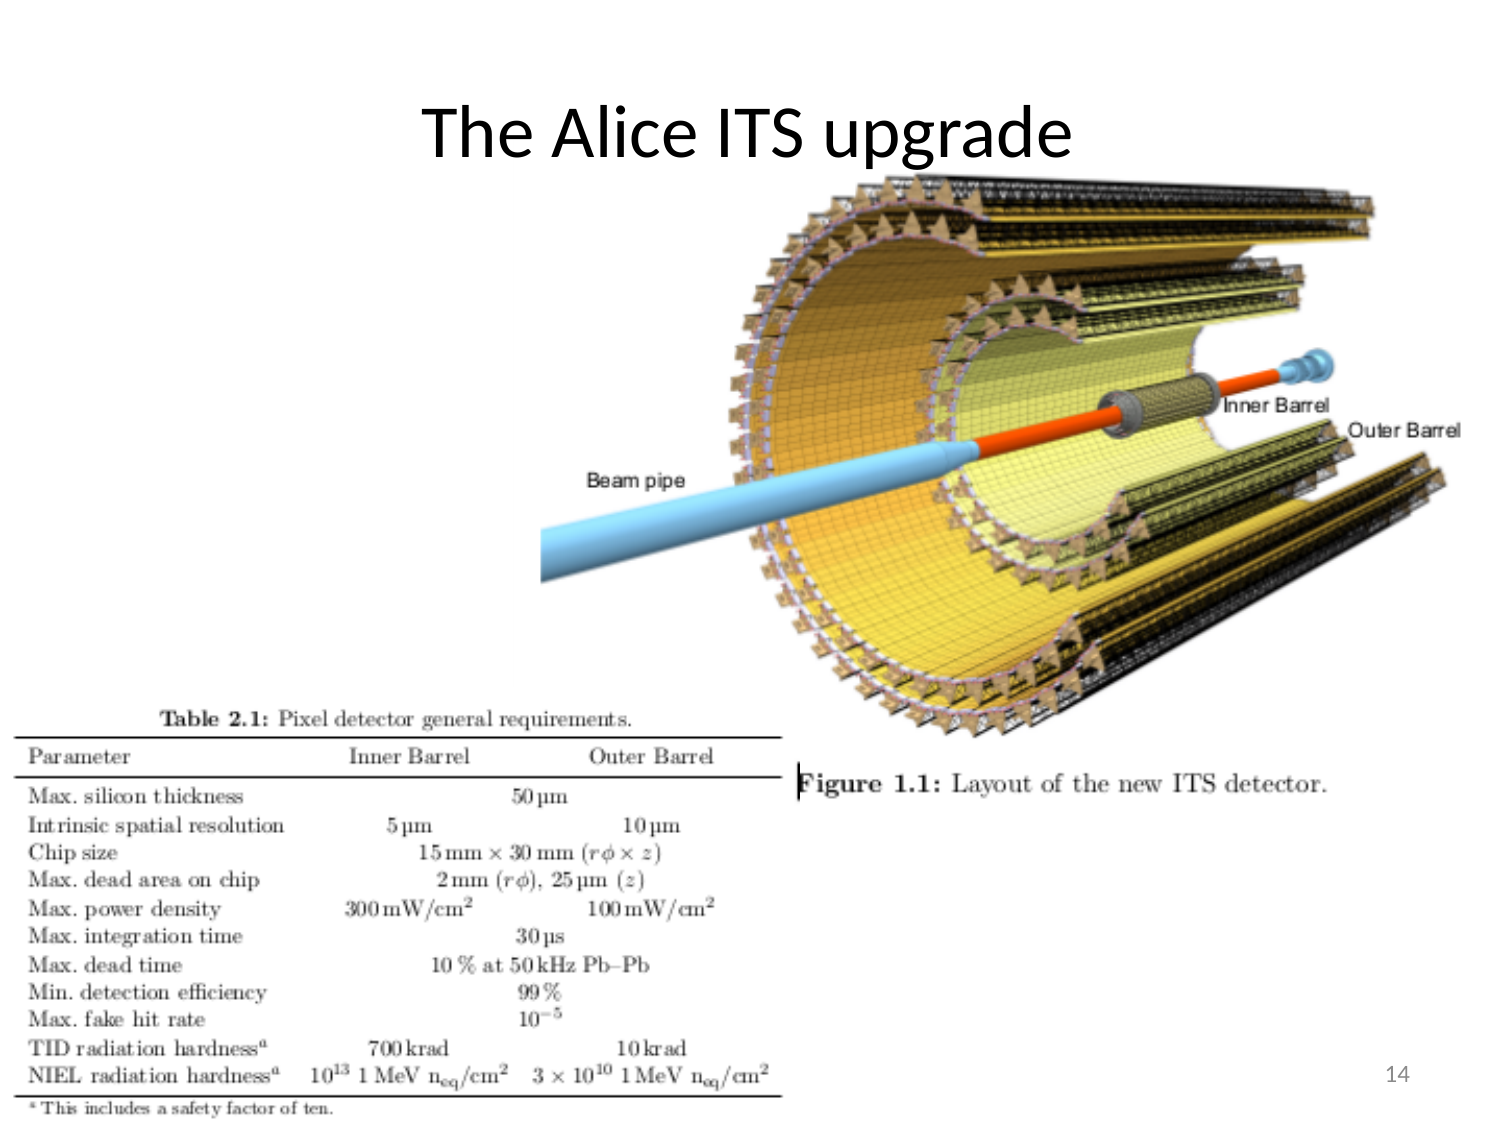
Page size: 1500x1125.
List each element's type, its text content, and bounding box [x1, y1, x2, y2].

text_box The Alice ITS upgrade [174, 74, 1338, 180]
slide_number 14 [1074, 1042, 1425, 1103]
picture [0, 127, 1488, 1125]
